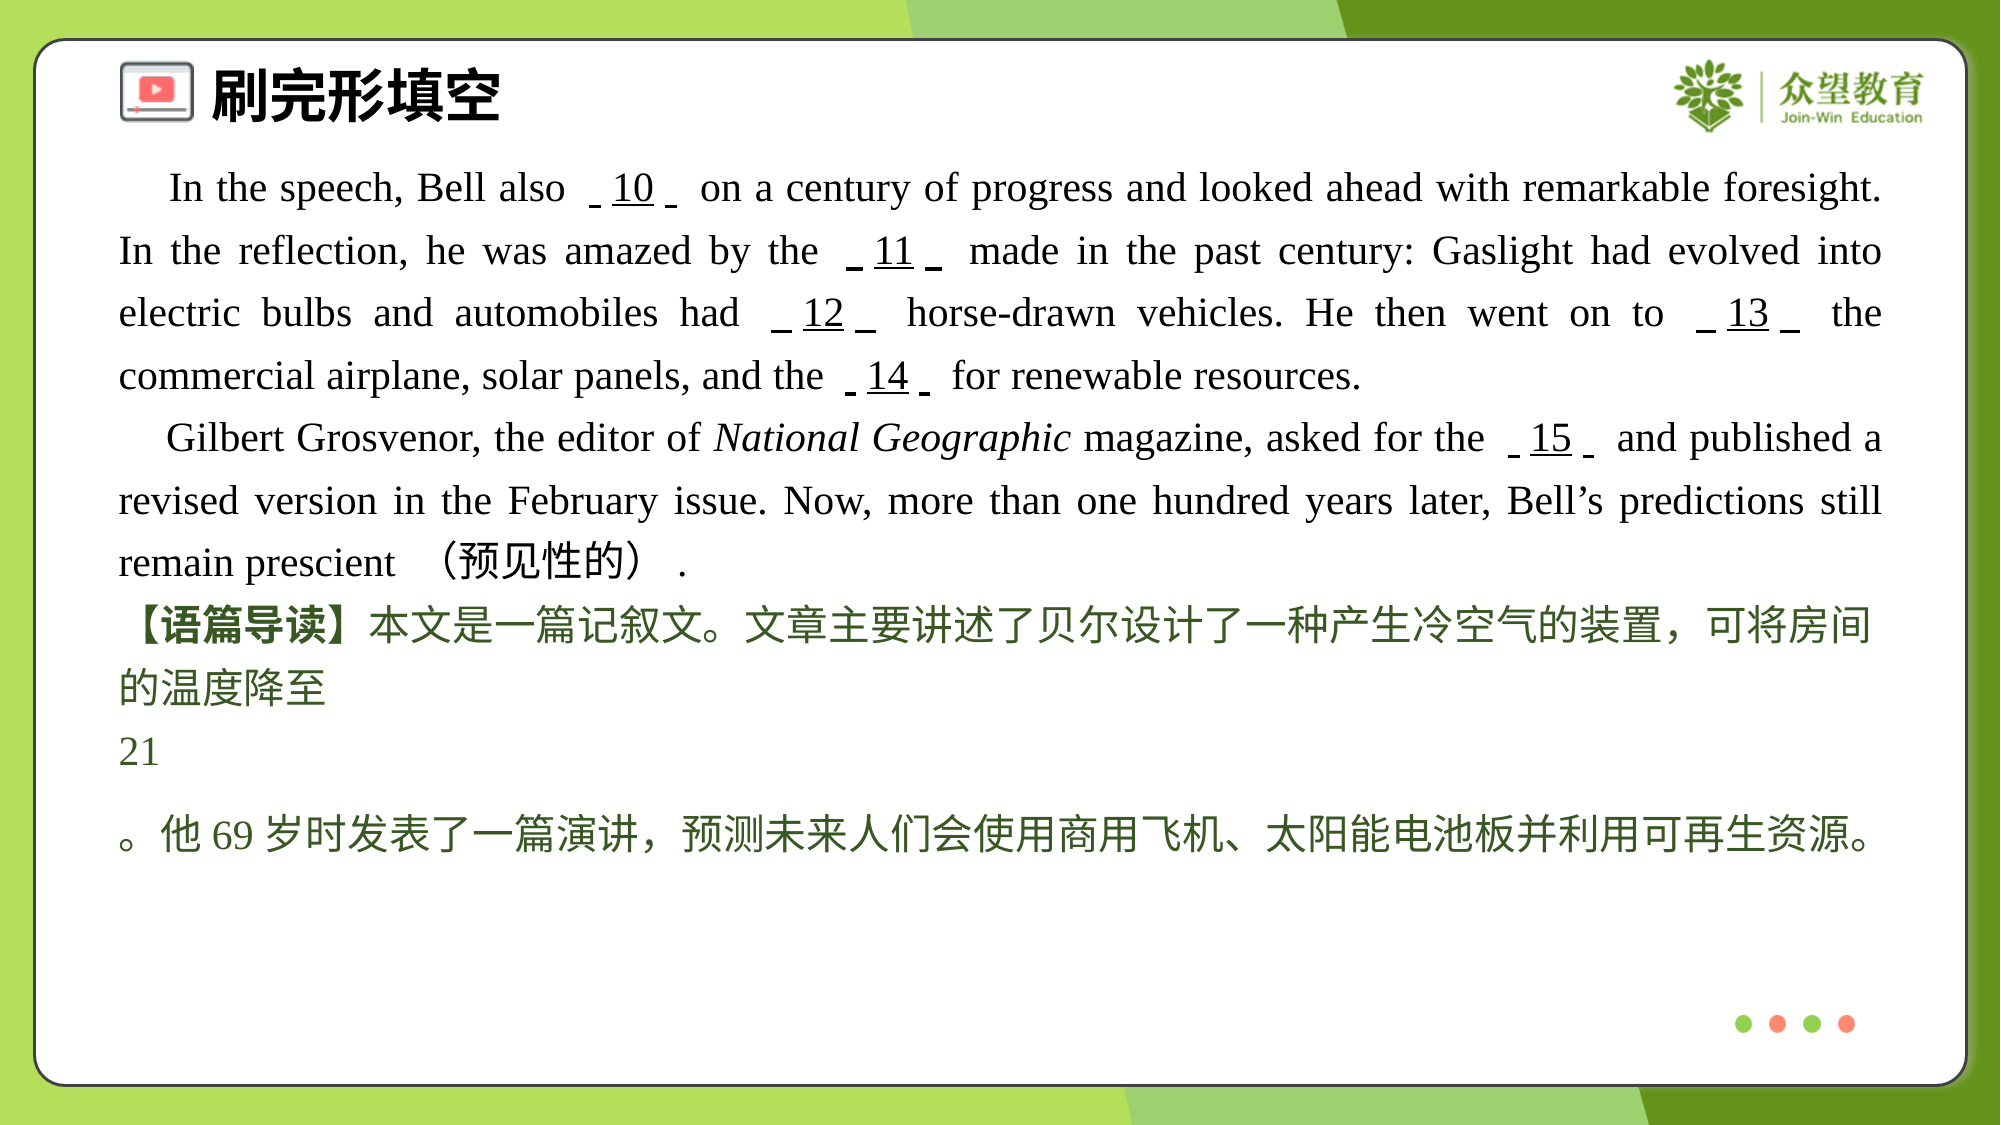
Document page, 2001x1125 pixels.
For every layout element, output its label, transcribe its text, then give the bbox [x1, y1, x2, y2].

picture [0, 0, 2000, 1125]
text_box In the speech, Bell also . .10. . on a century of progress and looked ahead with remarkable foresight. In the reflection, he was amazed by the . .11. . made in the past century: Gaslight had evolved into electric bulbs and automobiles had . .12. . horse-drawn vehicles. He then went on to . .13. . the commercial airplane, solar panels, and the . .14. . for renewable resources. Gilbert Grosvenor, the editor of National Geographic magazine, asked for the . .15. . and published a revised version in the February issue. Now, more than one hundred years later, Bell’s predictions still remain prescient （预见性的）. [118, 147, 1883, 580]
